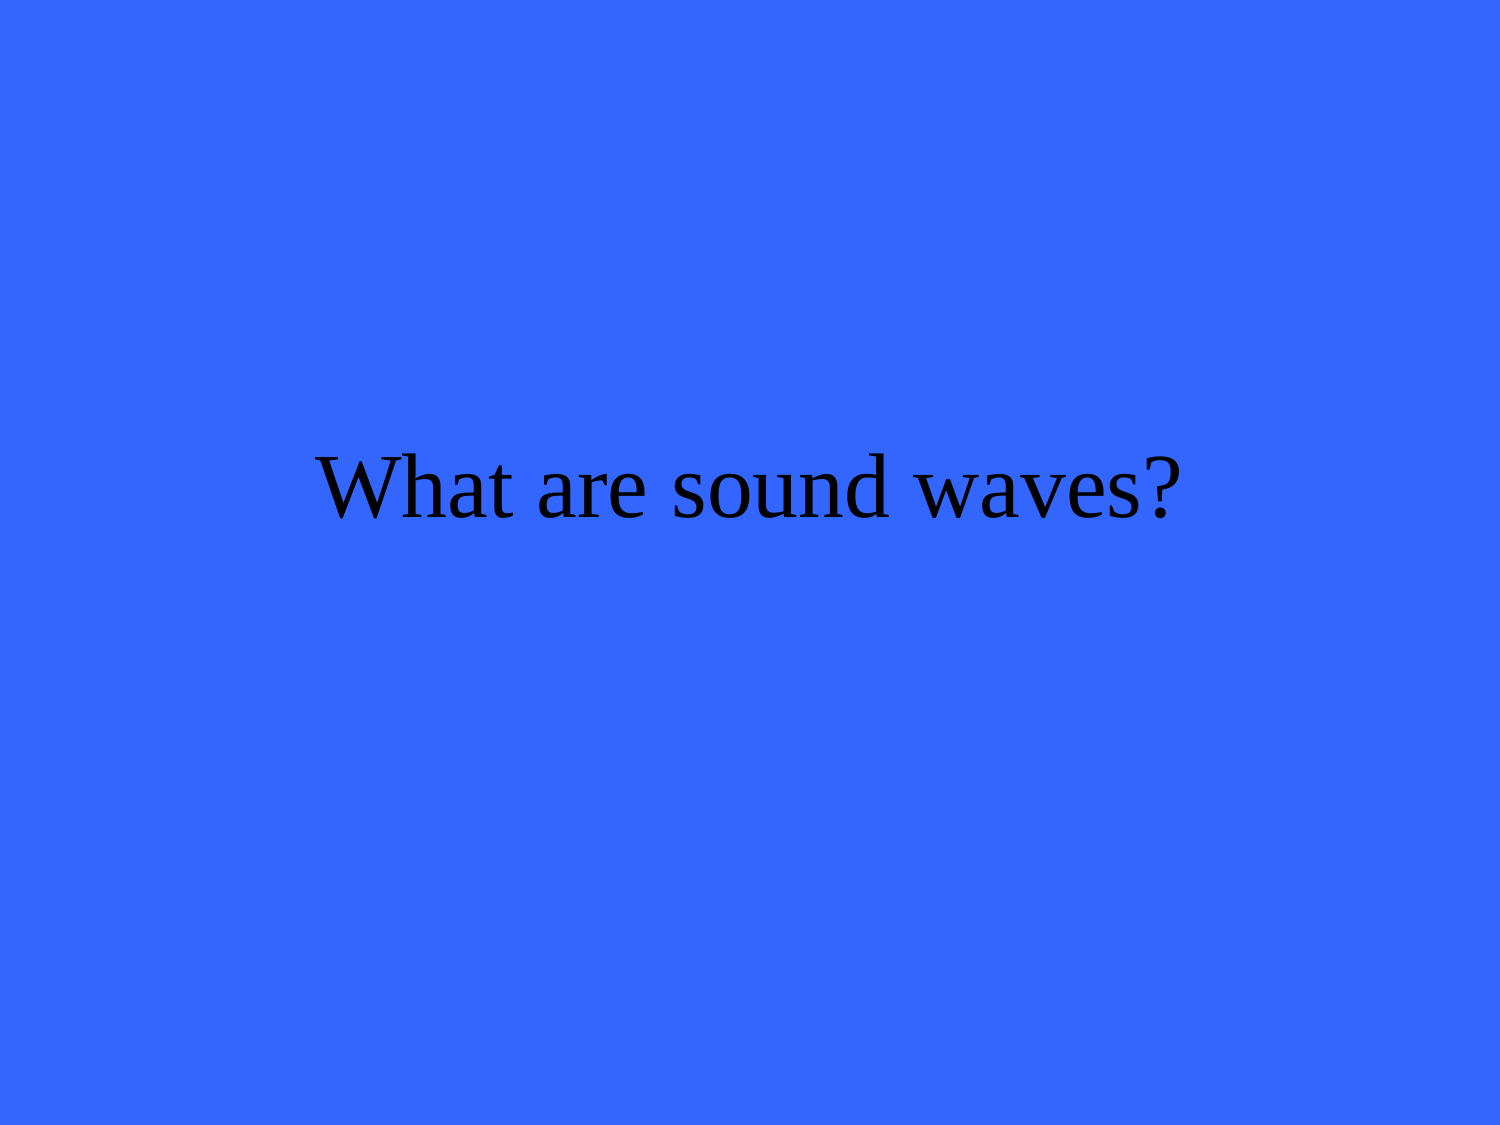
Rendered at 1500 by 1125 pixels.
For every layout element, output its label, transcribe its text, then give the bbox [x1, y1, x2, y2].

title What are sound waves? [112, 387, 1388, 576]
